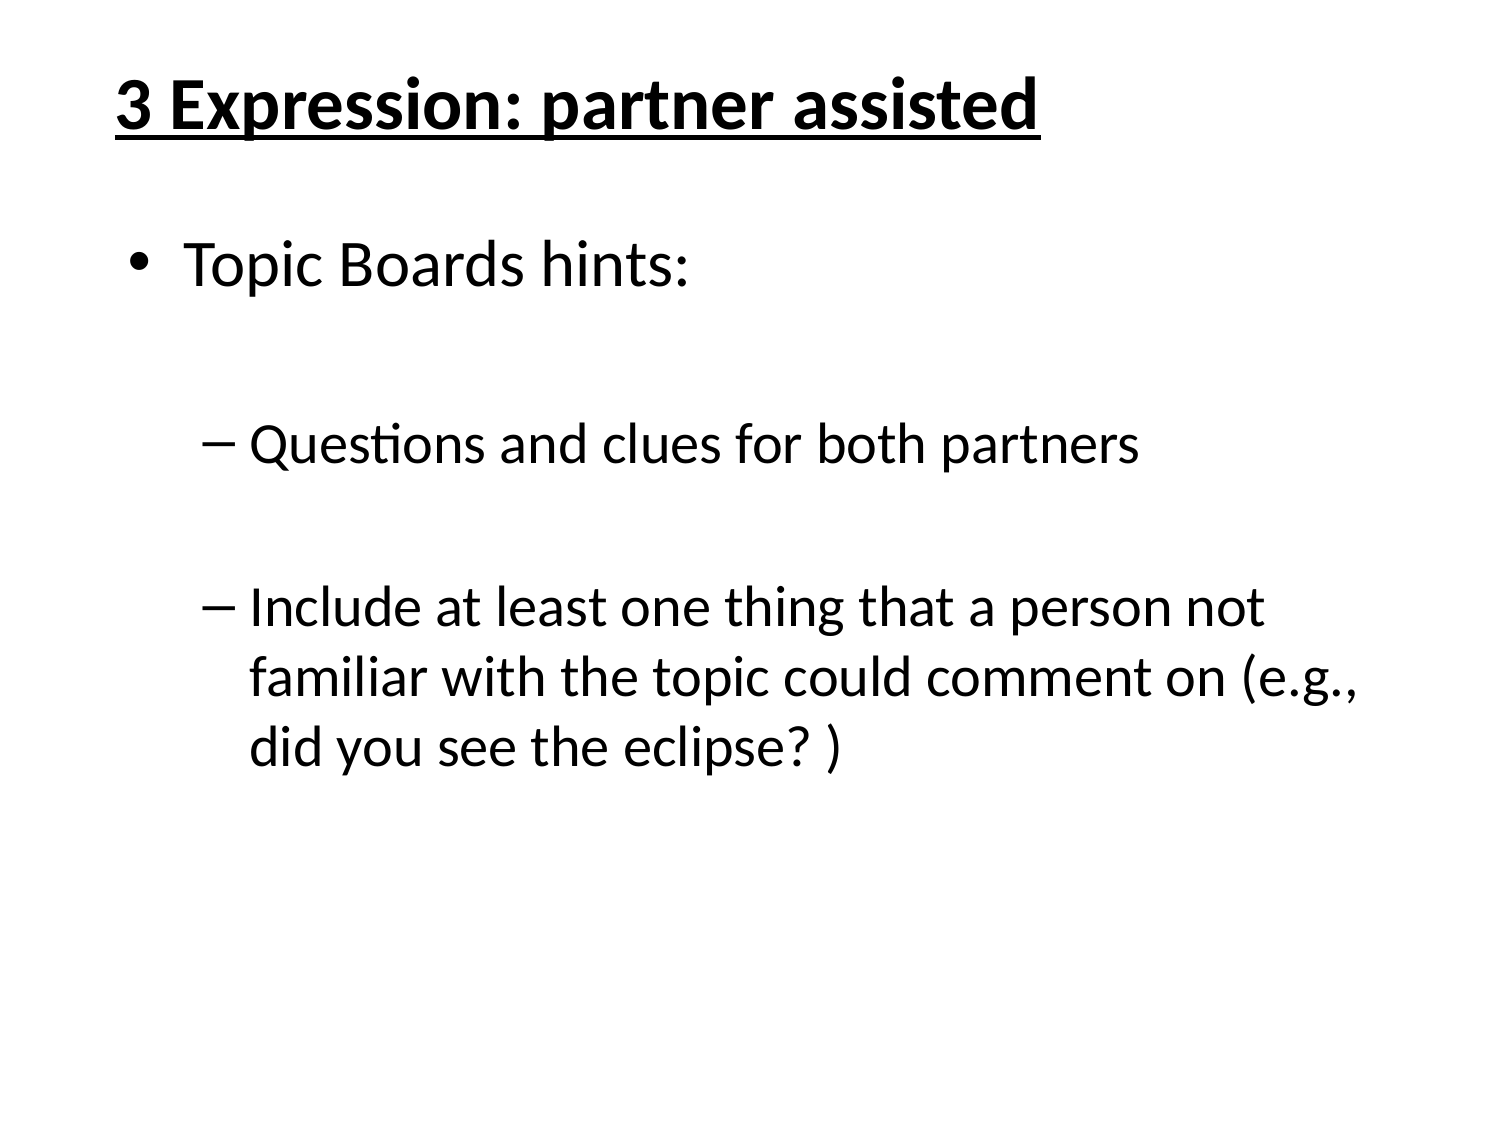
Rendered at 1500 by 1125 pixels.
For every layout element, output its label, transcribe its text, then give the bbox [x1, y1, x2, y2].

list Topic Boards hints: Questions and clues for both partners Include at least one thing that a person not familiar with the topic could comment on (e.g., did you see the eclipse? ) [112, 212, 1388, 1000]
title 3 Expression: partner assisted [99, 37, 1375, 163]
